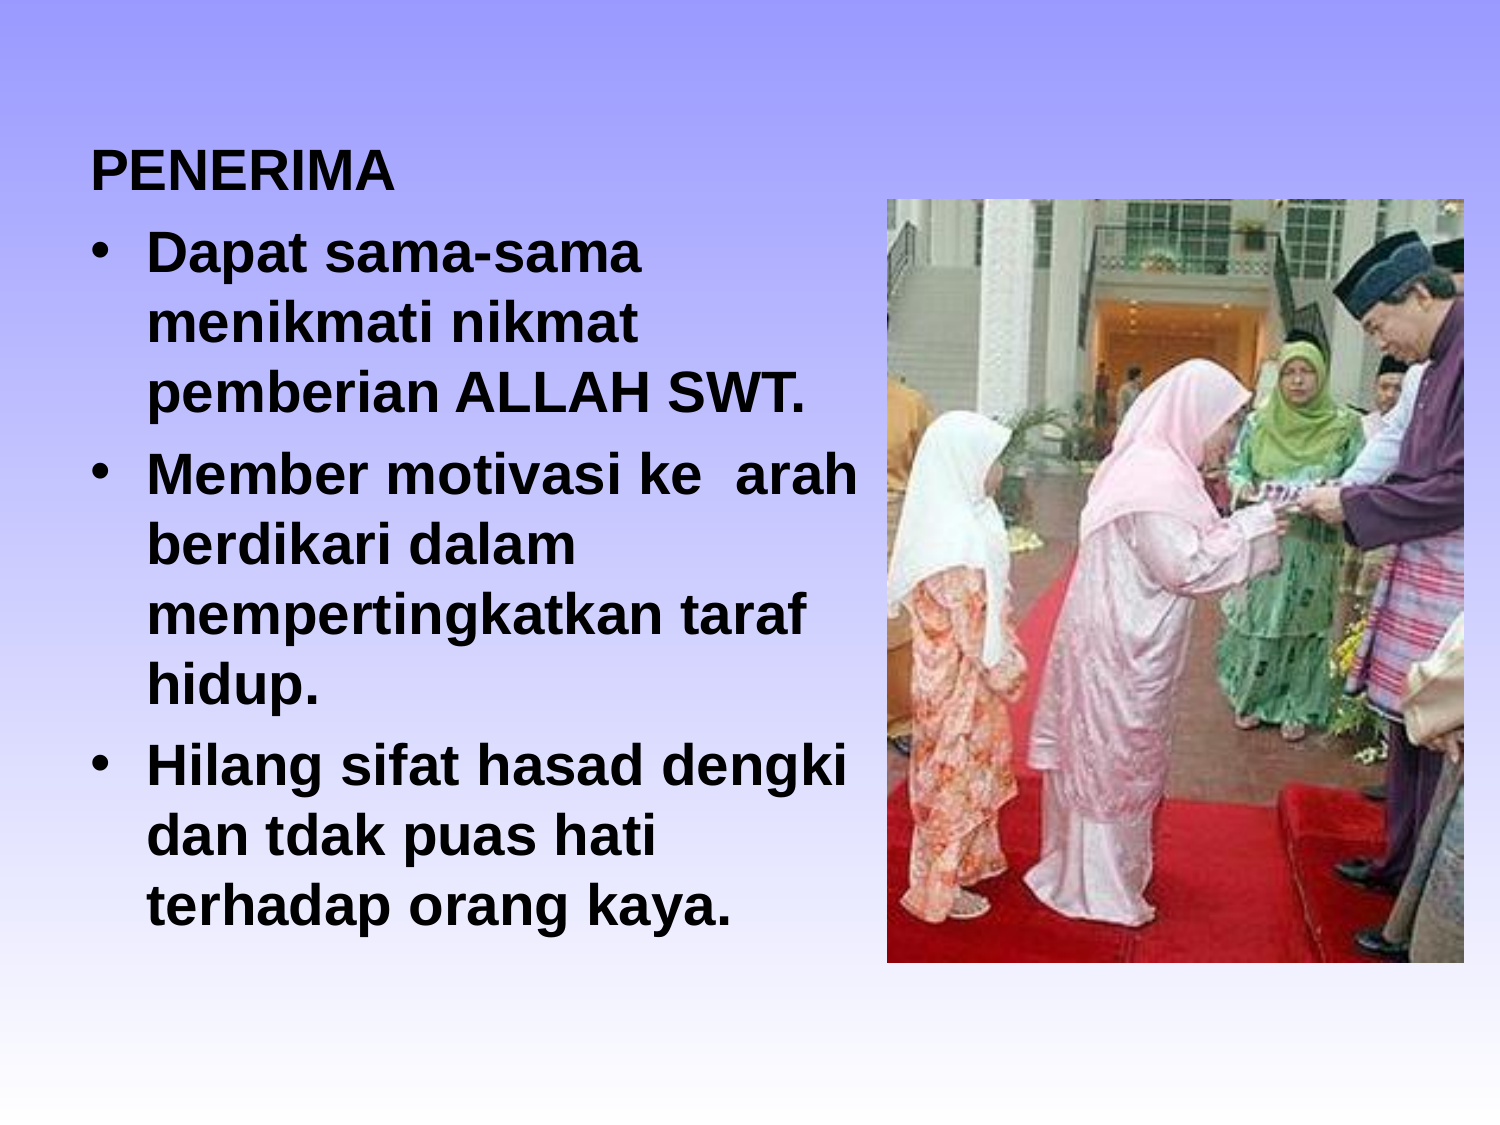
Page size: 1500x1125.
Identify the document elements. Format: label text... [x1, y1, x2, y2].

picture [887, 199, 1465, 963]
list PENERIMA Dapat sama-sama menikmati nikmat pemberian ALLAH SWT. Member motivasi ke arah berdikari dalam mempertingkatkan taraf hidup. Hilang sifat hasad dengki dan tdak puas hati terhadap orang kaya. [75, 125, 875, 1025]
